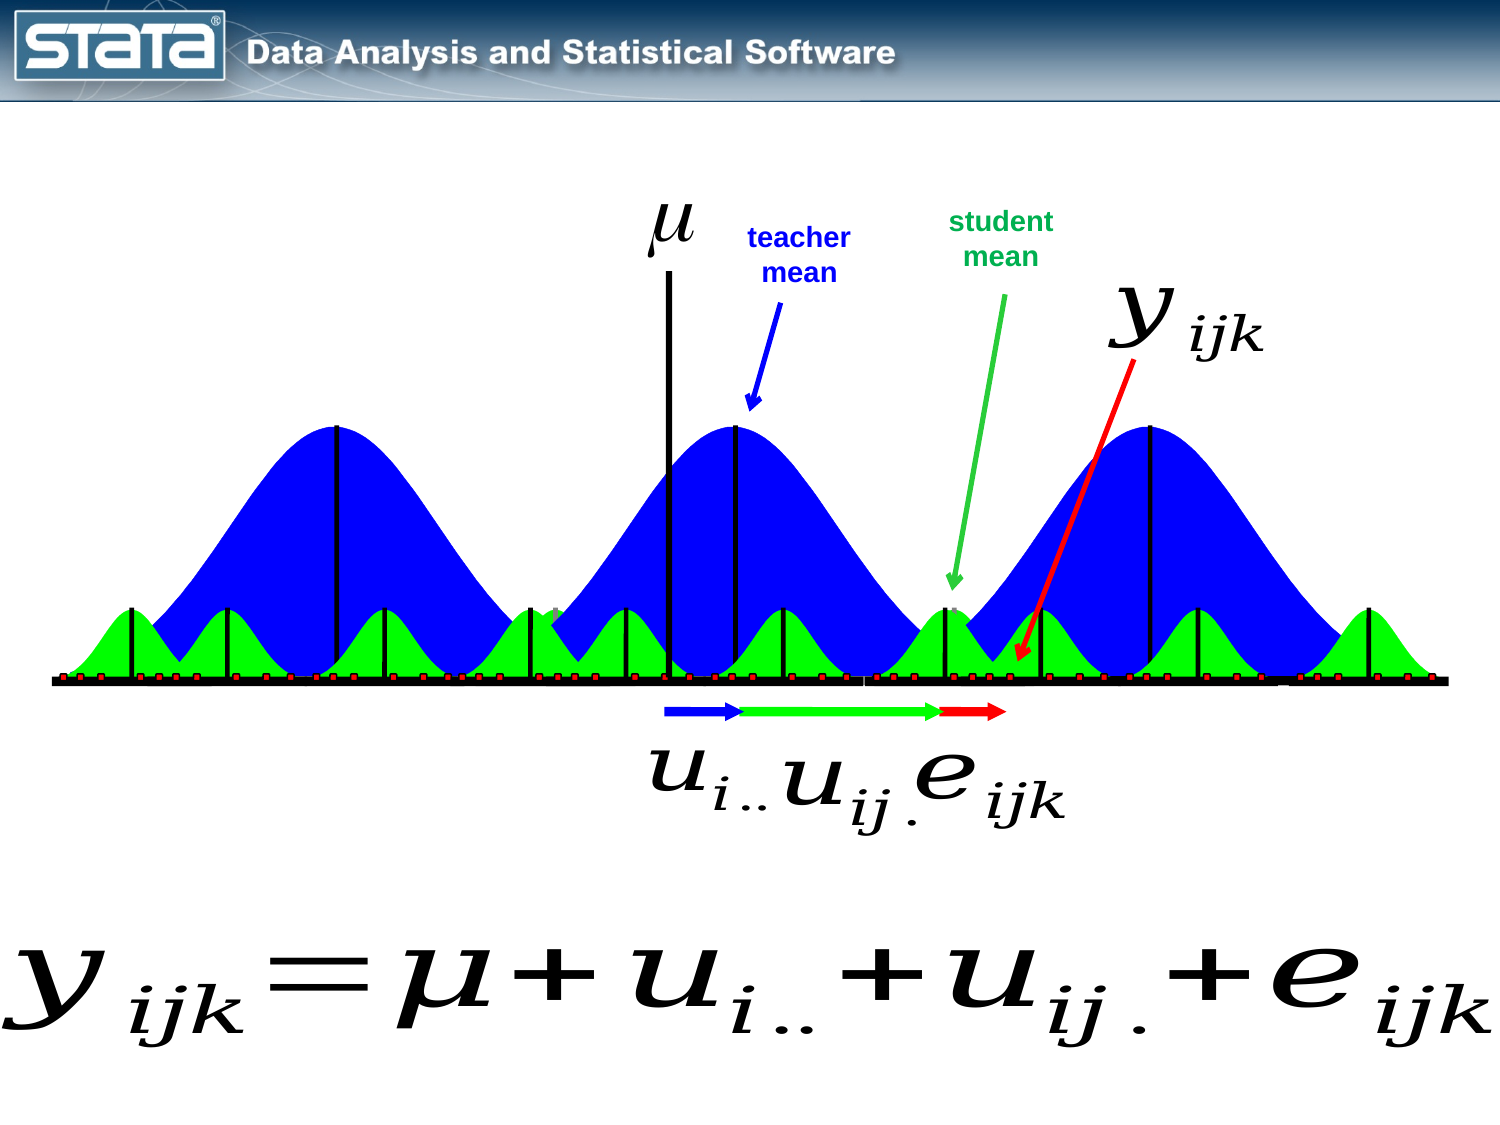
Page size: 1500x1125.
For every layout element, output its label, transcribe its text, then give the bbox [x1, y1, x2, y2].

text_box [744, 707, 944, 716]
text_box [951, 296, 1005, 592]
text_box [1017, 361, 1134, 662]
text_box [668, 707, 744, 716]
picture [0, 0, 1500, 102]
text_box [749, 304, 781, 412]
text_box student mean [933, 194, 1069, 280]
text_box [631, 186, 715, 277]
text_box teacher mean [732, 210, 867, 296]
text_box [56, 386, 1445, 692]
text_box [944, 707, 1007, 716]
